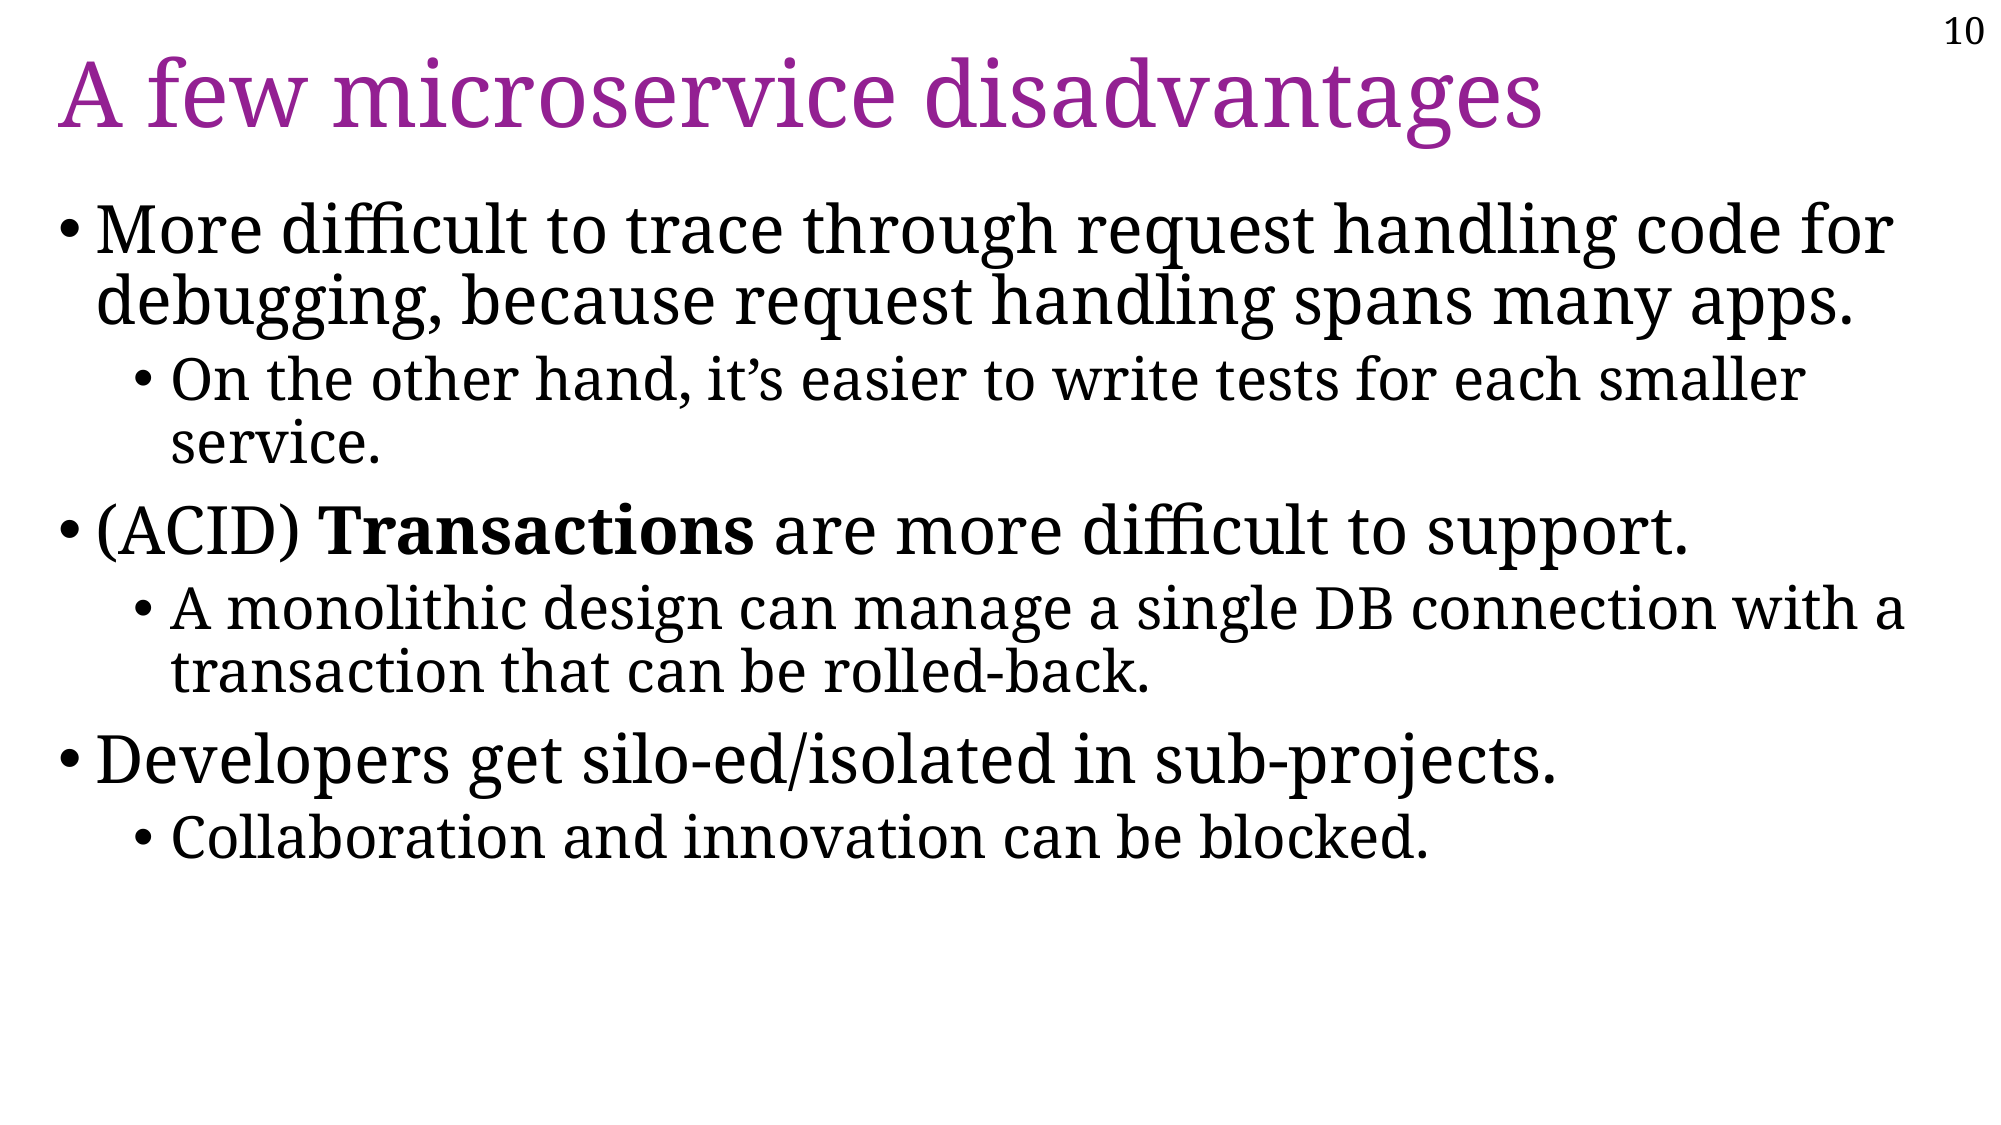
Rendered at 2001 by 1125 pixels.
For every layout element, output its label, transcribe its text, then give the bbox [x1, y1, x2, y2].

text_box 10 [1901, 0, 2000, 60]
list More difficult to trace through request handling code for debugging, because request handling spans many apps. On the other hand, it’s easier to write tests for each smaller service. (ACID) Transactions are more difficult to support. A monolithic design can manage a single DB connection with a transaction that can be rolled-back. Developers get silo-ed/isolated in sub-projects. Collaboration and innovation can be blocked. [43, 188, 1953, 1106]
title A few microservice disadvantages [43, 25, 1953, 171]
